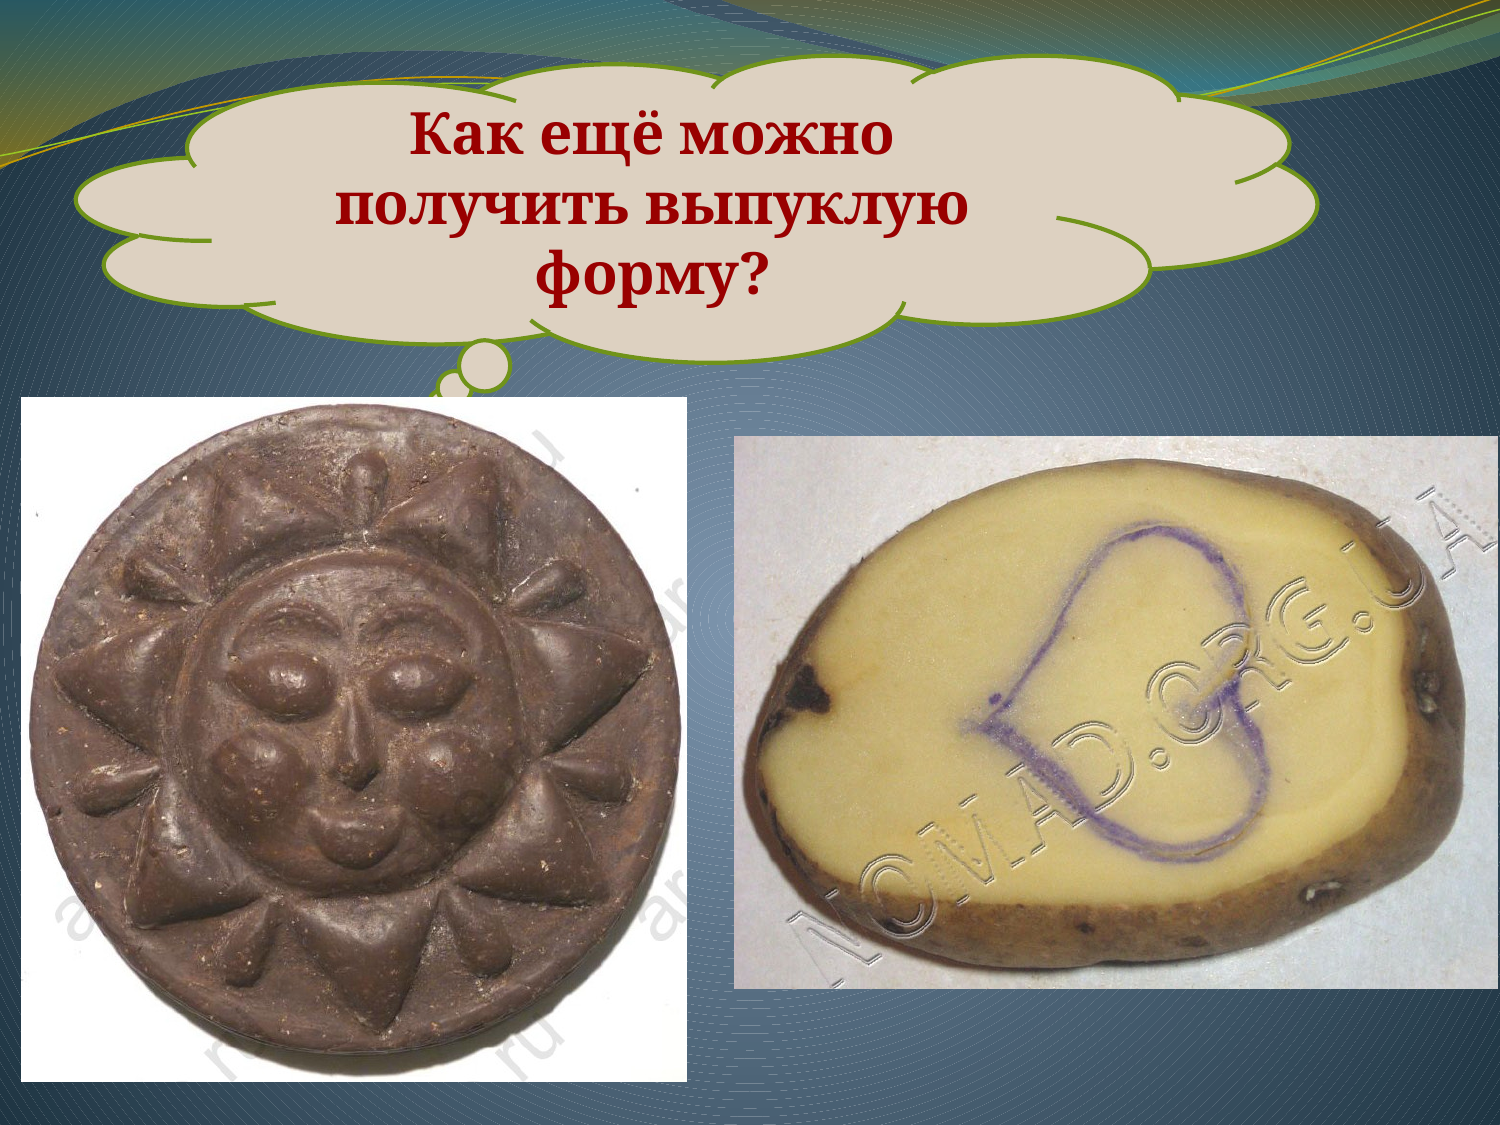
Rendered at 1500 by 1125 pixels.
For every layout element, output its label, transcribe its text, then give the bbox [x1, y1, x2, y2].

picture [734, 436, 1498, 990]
text_box Как ещё можно получить выпуклую форму? [73, 53, 1320, 396]
picture [20, 396, 688, 1082]
